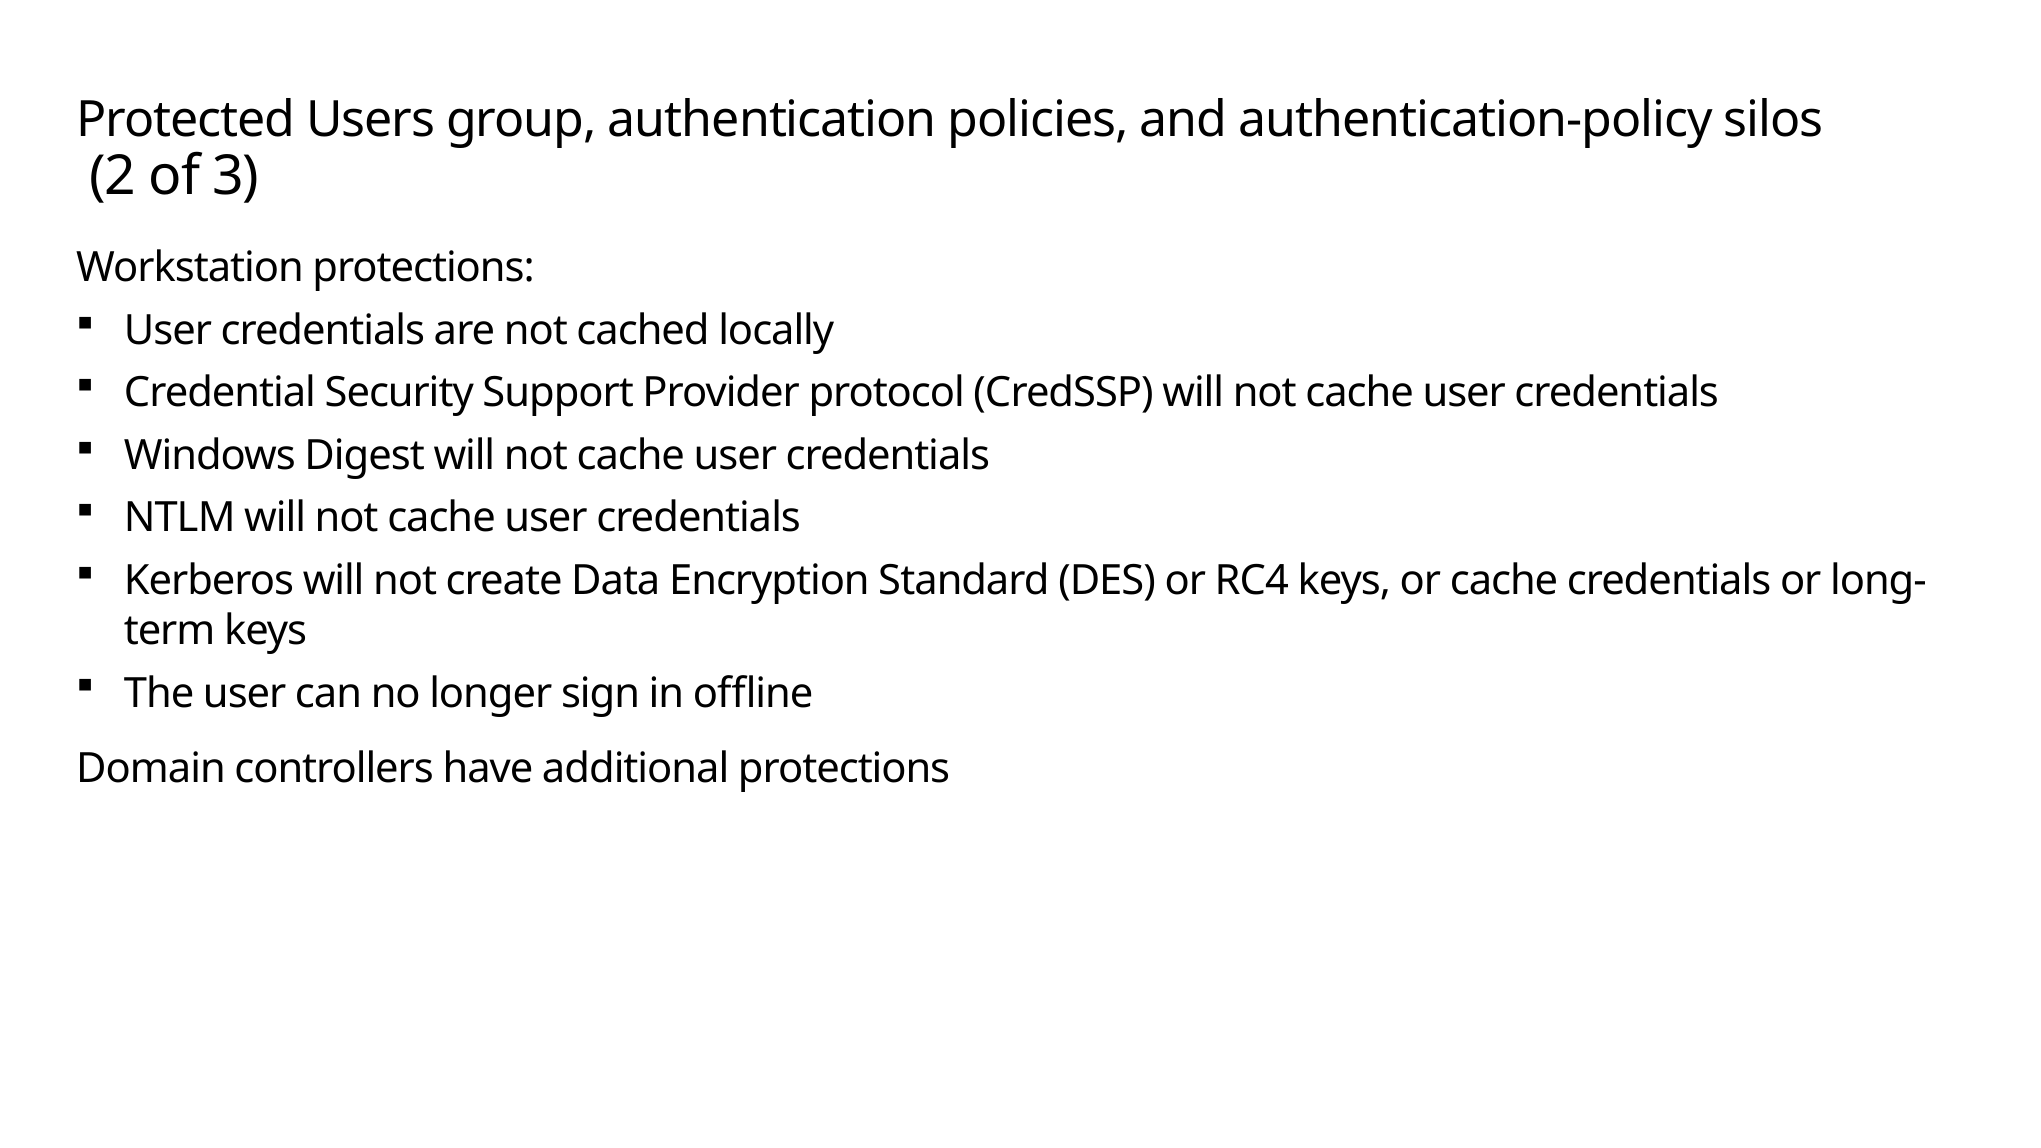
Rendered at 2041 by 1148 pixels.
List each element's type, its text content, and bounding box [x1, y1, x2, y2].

title Protected Users group, authentication policies, and authentication-policy silos (2 of 3) [76, 93, 1968, 161]
list Workstation protections: User credentials are not cached locally Credential Security Support Provider protocol (CredSSP) will not cache user credentials Windows Digest will not cache user credentials NTLM will not cache user credentials Kerberos will not create Data Encryption Standard (DES) or RC4 keys, or cache credentials or long-term keys The user can no longer sign in offline Domain controllers have additional protections [76, 240, 1970, 1074]
